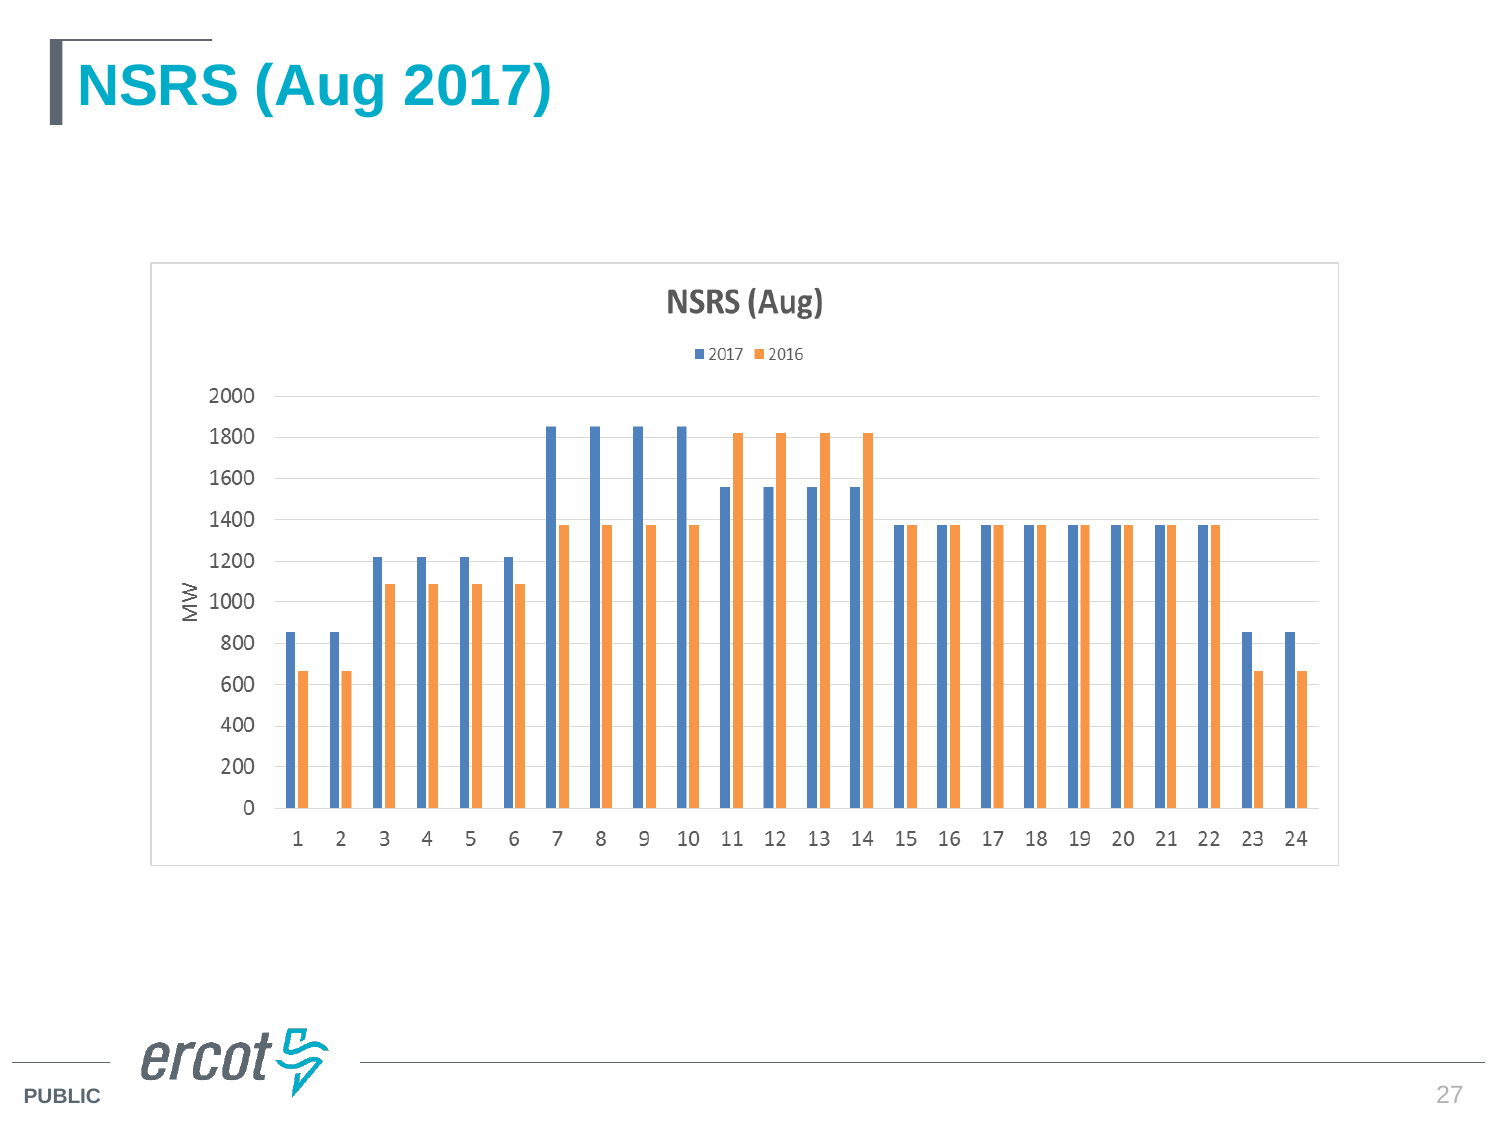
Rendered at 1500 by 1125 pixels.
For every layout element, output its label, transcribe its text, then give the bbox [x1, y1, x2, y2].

slide_number 27 [1412, 1076, 1488, 1112]
title NSRS (Aug 2017) [62, 39, 1450, 228]
picture [149, 262, 1339, 866]
picture [137, 1024, 332, 1100]
